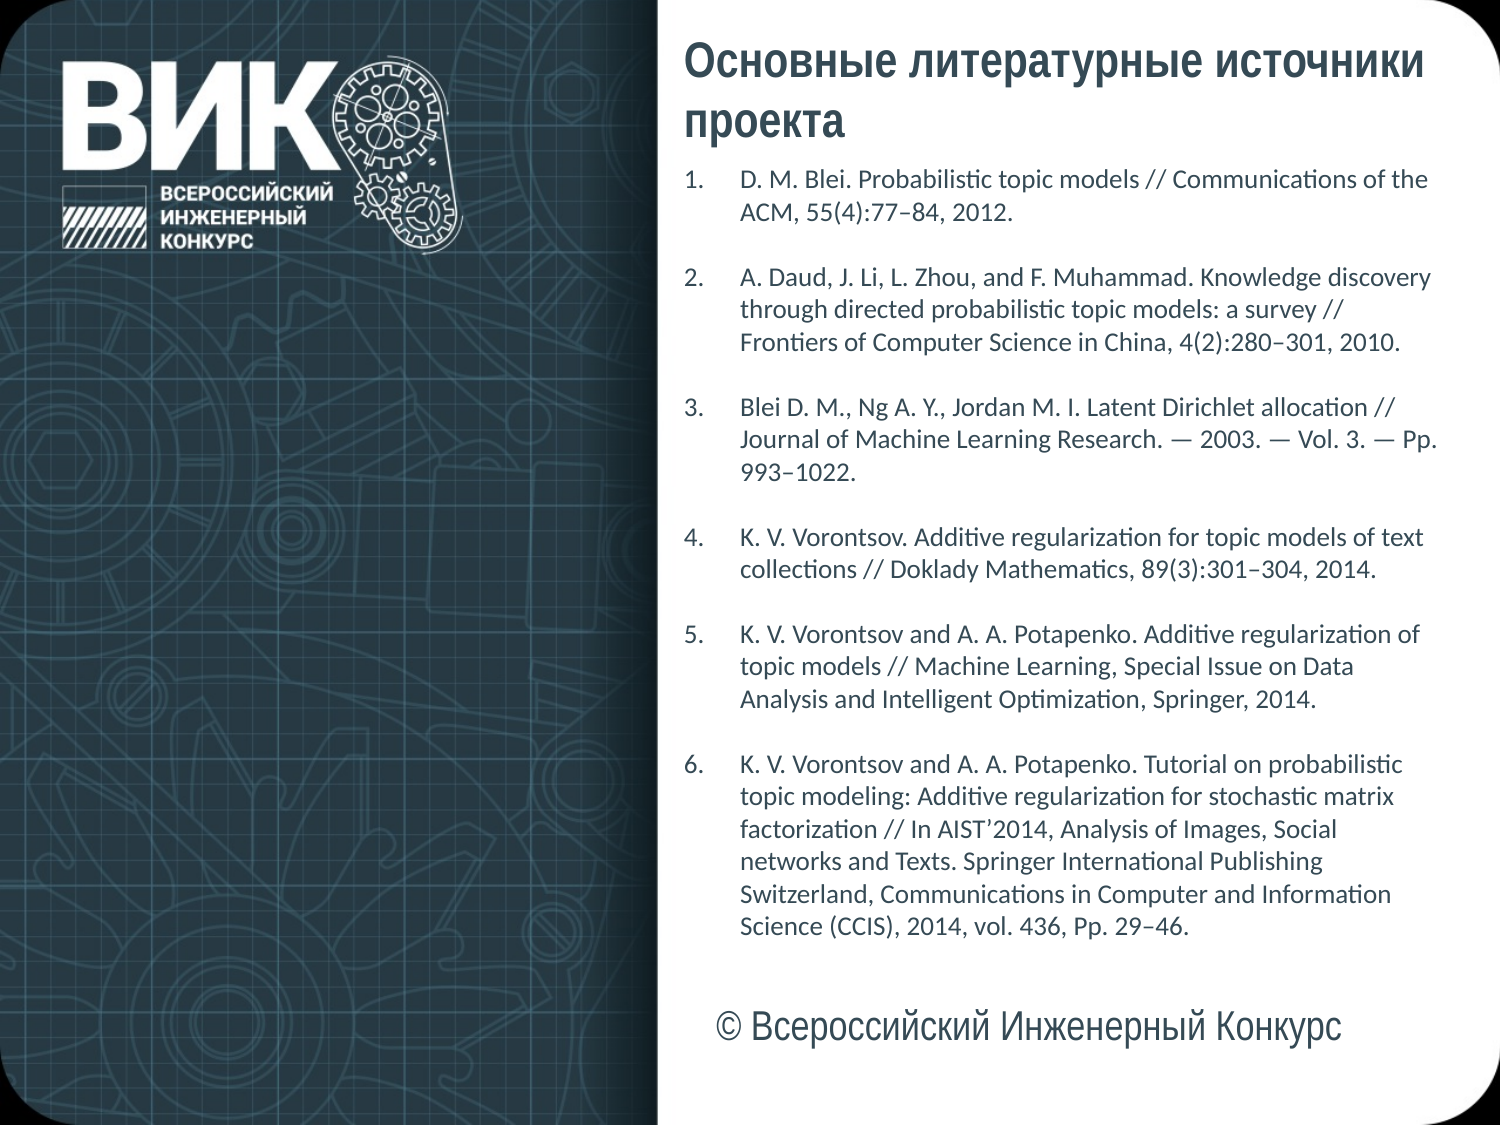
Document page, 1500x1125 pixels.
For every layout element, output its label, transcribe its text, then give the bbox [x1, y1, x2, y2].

picture [0, 0, 1500, 1125]
text_box D. M. Blei. Probabilistic topic models // Communications of the ACM, 55(4):77–84, 2012. A. Daud, J. Li, L. Zhou, and F. Muhammad. Knowledge discovery through directed probabilistic topic models: a survey // Frontiers of Computer Science in China, 4(2):280–301, 2010. Blei D. M., Ng A. Y., Jordan M. I. Latent Dirichlet allocation // Journal of Machine Learning Research. — 2003. — Vol. 3. — Pp. 993–1022. K. V. Vorontsov. Additive regularization for topic models of text collections // Doklady Mathematics, 89(3):301–304, 2014. K. V. Vorontsov and A. A. Potapenko. Additive regularization of topic models // Machine Learning, Special Issue on Data Analysis and Intelligent Optimization, Springer, 2014. K. V. Vorontsov and A. A. Potapenko. Tutorial on probabilistic topic modeling: Additive regularization for stochastic matrix factorization // In AIST’2014, Analysis of Images, Social networks and Texts. Springer International Publishing Switzerland, Communications in Computer and Information Science (CCIS), 2014, vol. 436, Pp. 29–46. [668, 154, 1457, 988]
text_box © Всероссийский Инженерный Конкурс [701, 988, 1457, 1057]
text_box Основные литературные источники проекта [668, 20, 1446, 154]
